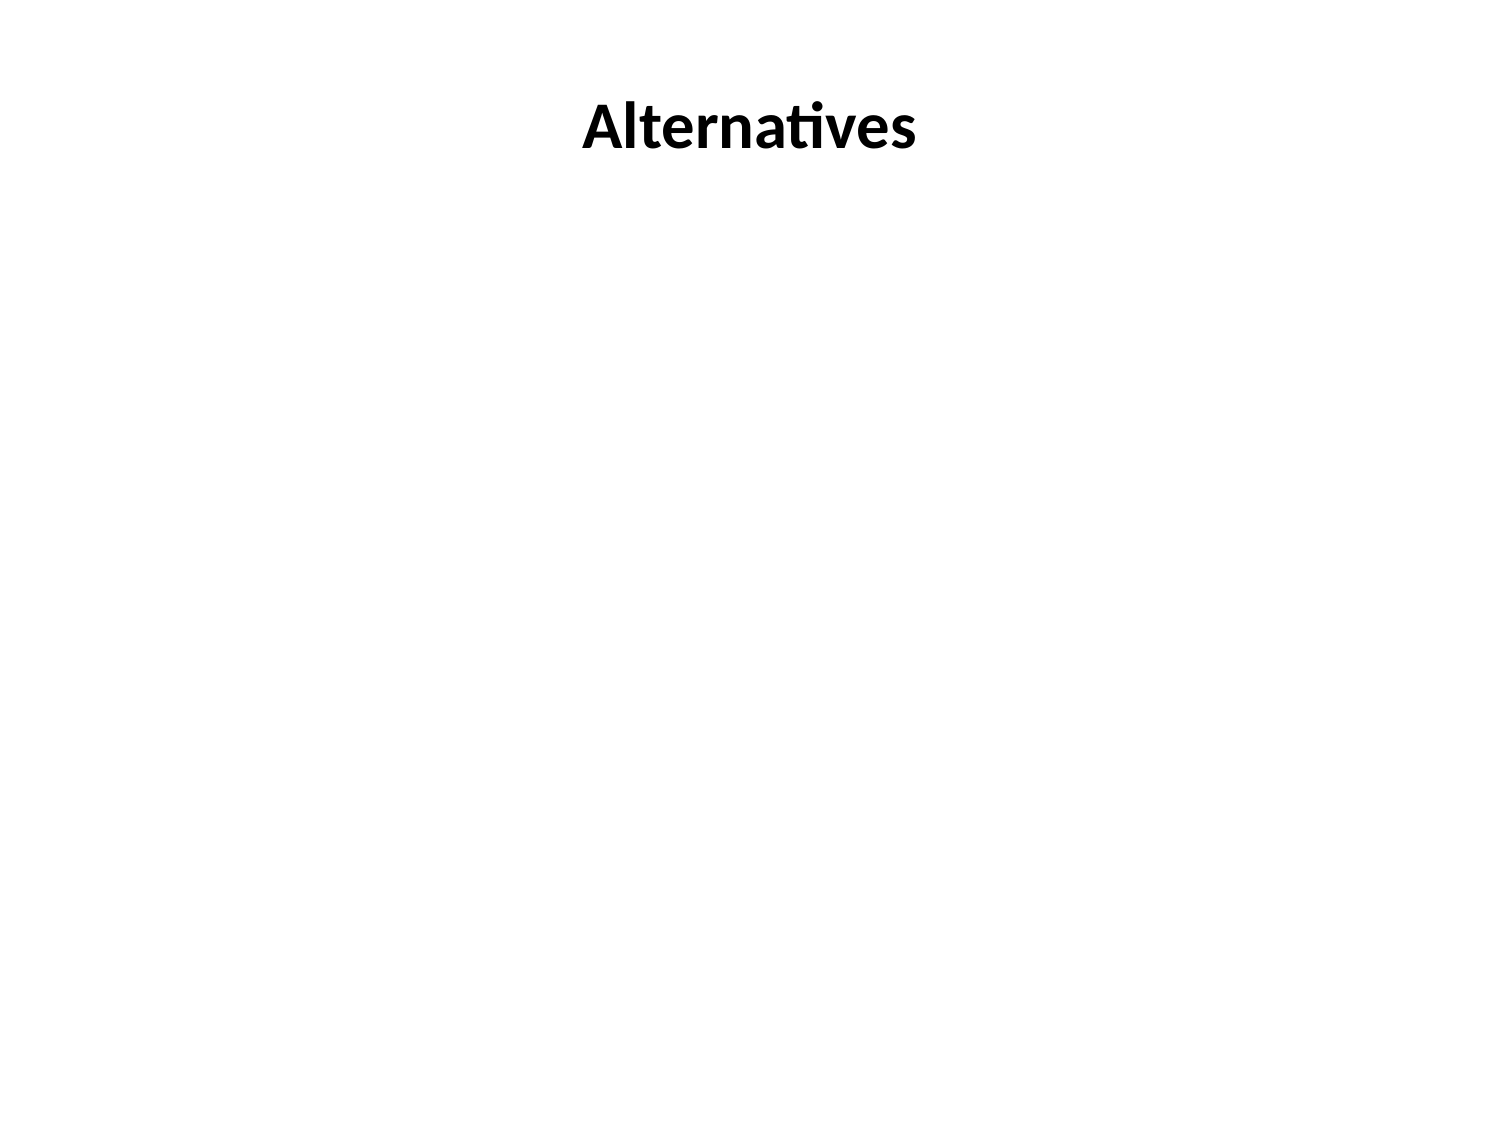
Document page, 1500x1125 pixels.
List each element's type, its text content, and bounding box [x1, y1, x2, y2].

text_box Alternatives [74, 75, 1425, 263]
